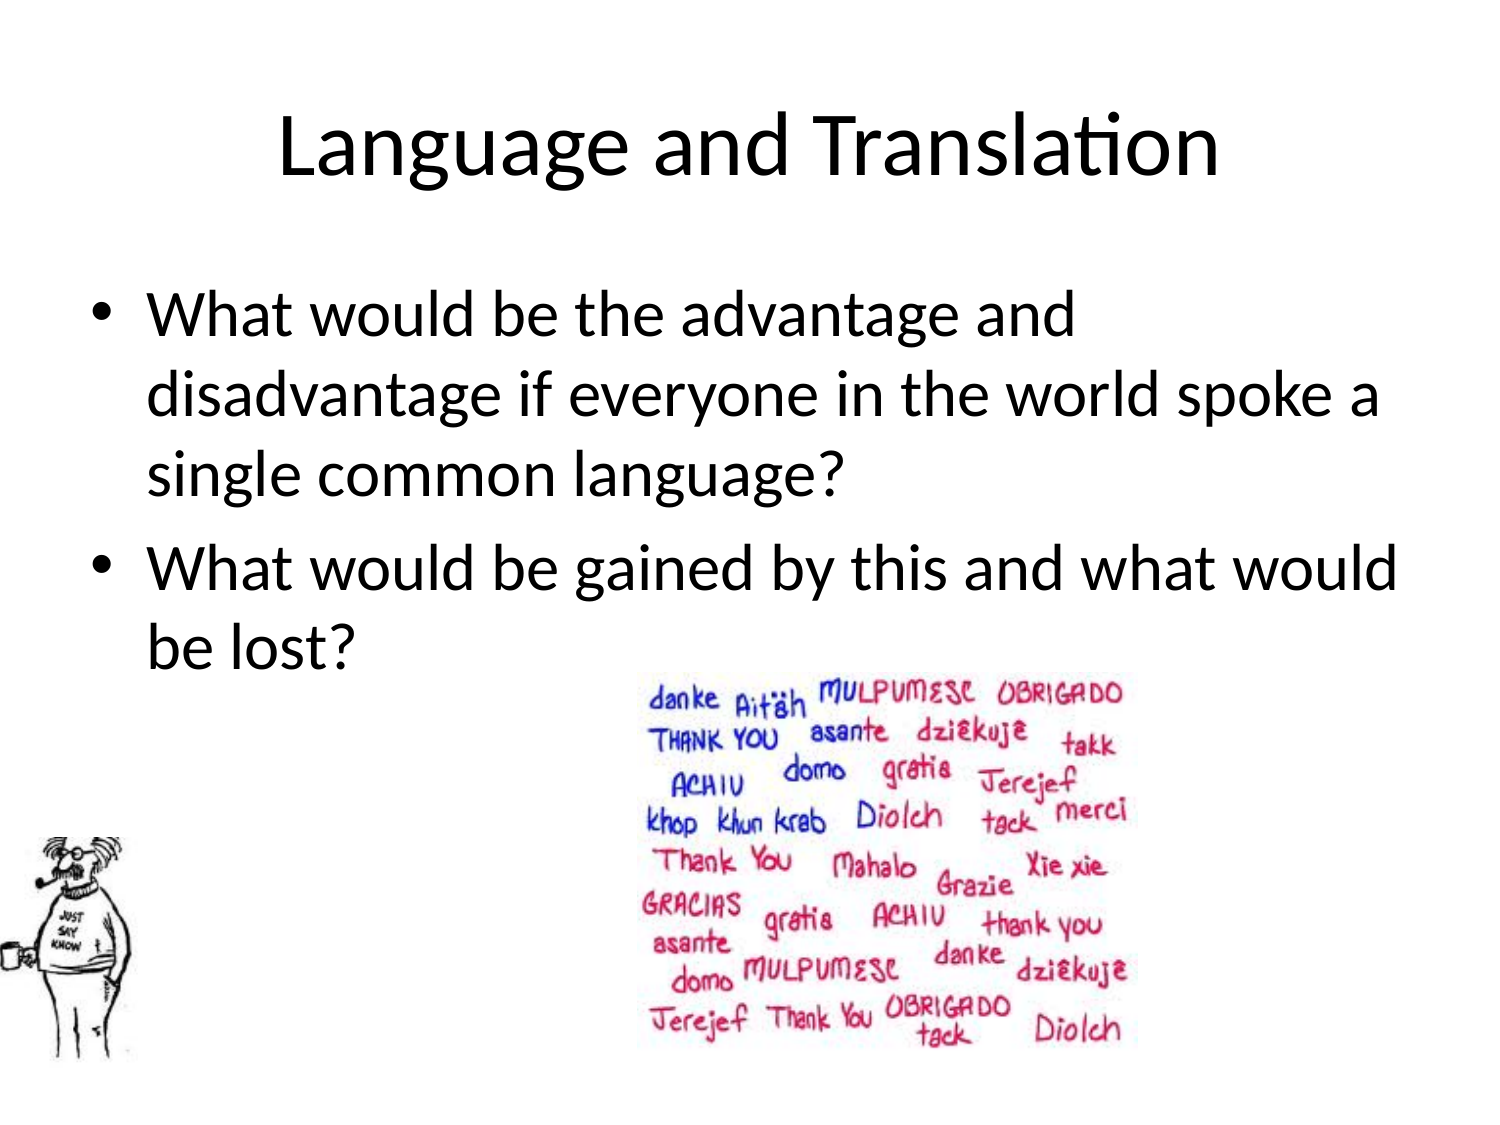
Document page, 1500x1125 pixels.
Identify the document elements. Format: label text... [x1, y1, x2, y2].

title Language and Translation [75, 45, 1425, 233]
picture [0, 837, 171, 1125]
picture [637, 672, 1138, 1059]
list What would be the advantage and disadvantage if everyone in the world spoke a single common language? What would be gained by this and what would be lost? [75, 262, 1425, 1005]
